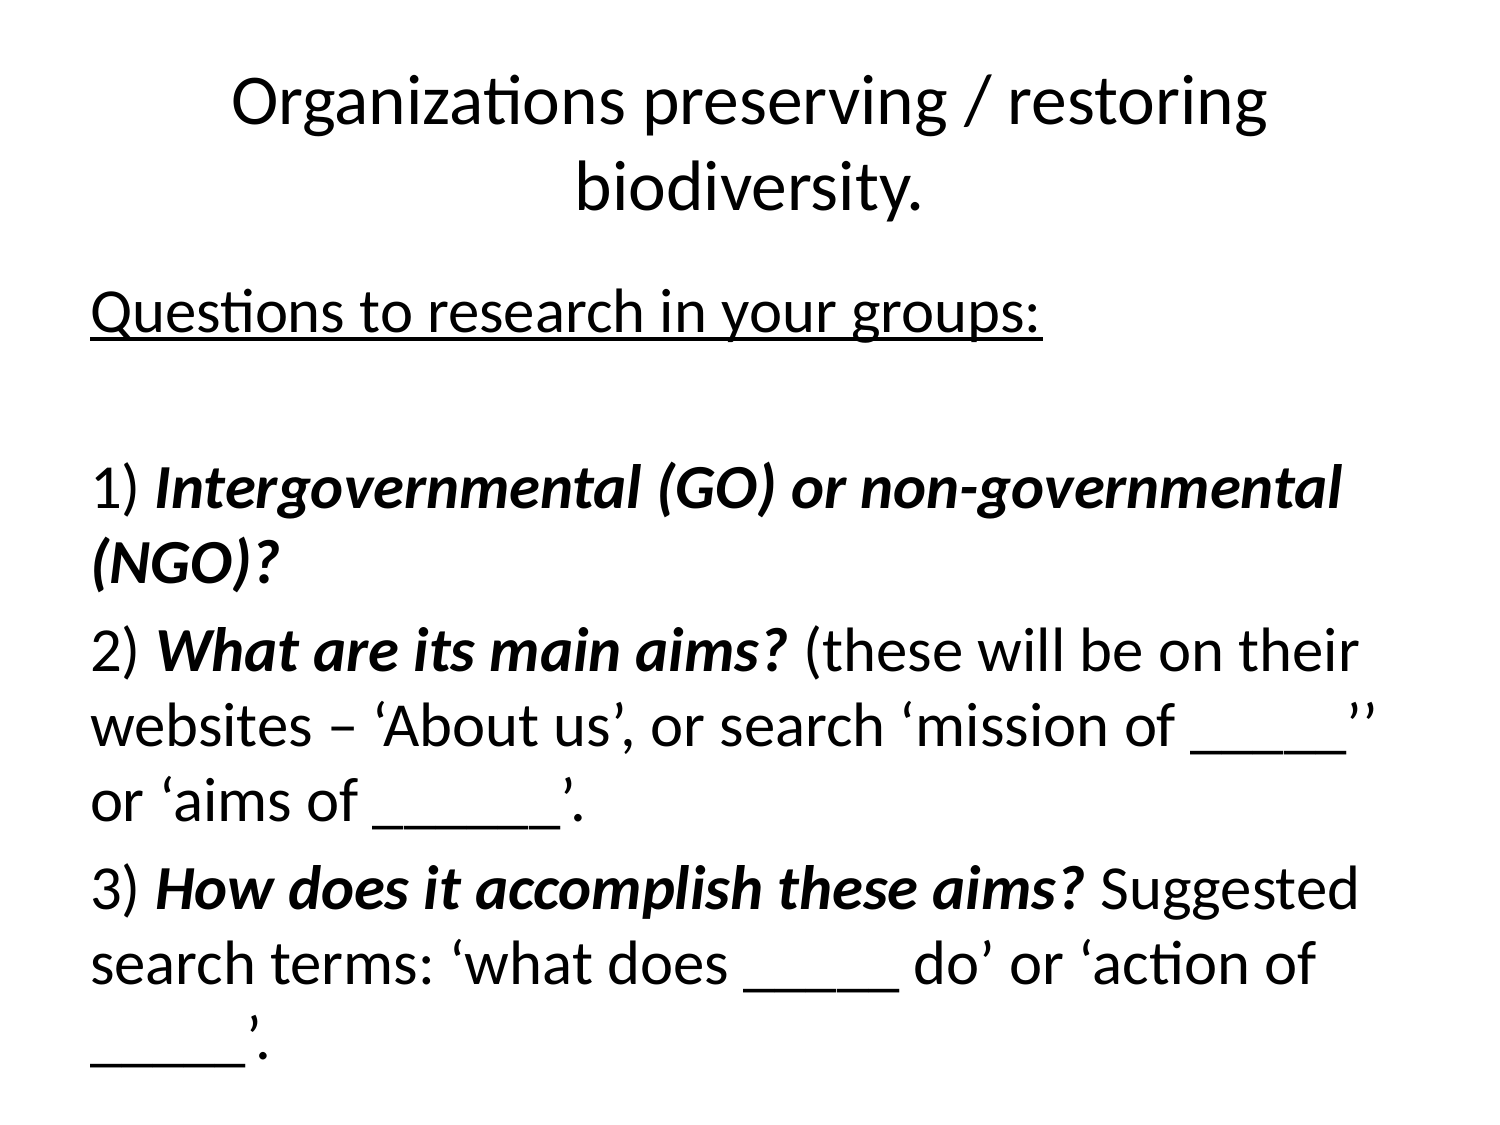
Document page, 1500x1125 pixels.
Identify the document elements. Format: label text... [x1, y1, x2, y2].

title Organizations preserving / restoring biodiversity. [75, 45, 1425, 233]
list Questions to research in your groups: 1) Intergovernmental (GO) or non-governmental (NGO)? 2) What are its main aims? (these will be on their websites – ‘About us’, or search ‘mission of _____’’ or ‘aims of ______’. 3) How does it accomplish these aims? Suggested search terms: ‘what does _____ do’ or ‘action of _____’. [75, 262, 1425, 1084]
